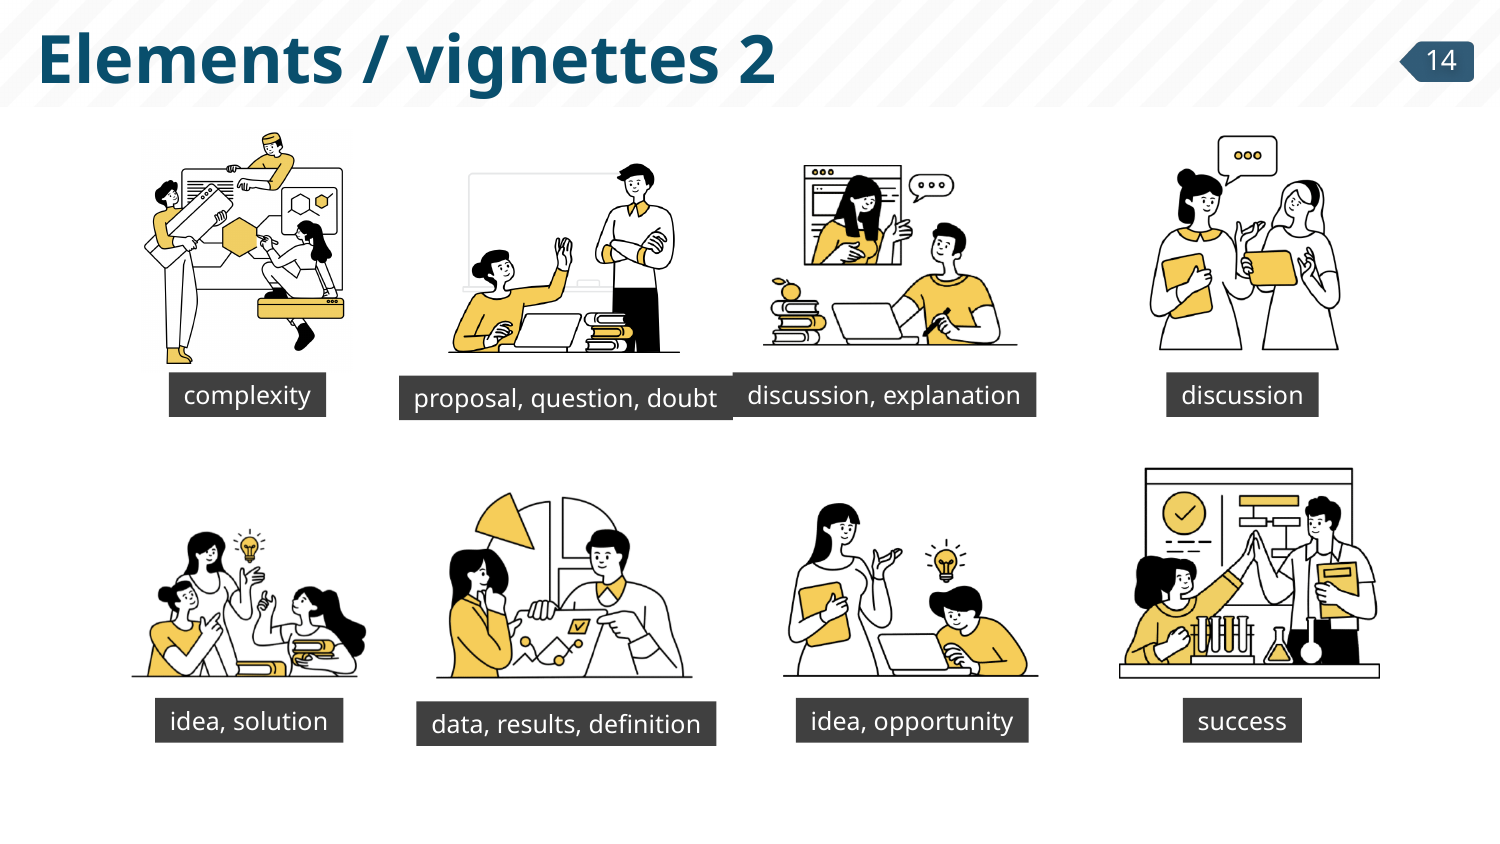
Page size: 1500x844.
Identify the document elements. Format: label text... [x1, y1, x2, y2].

text_box proposal, question, doubt [399, 375, 733, 421]
picture [1113, 447, 1385, 684]
text_box discussion [1166, 372, 1319, 417]
title Elements / vignettes 2 [22, 18, 1351, 89]
picture [127, 519, 372, 681]
picture [444, 157, 687, 362]
text_box idea, solution [155, 697, 344, 743]
text_box discussion, explanation [732, 372, 1037, 417]
text_box complexity [168, 373, 327, 417]
picture [744, 140, 1025, 359]
text_box idea, opportunity [795, 697, 1029, 743]
text_box success [1182, 697, 1302, 743]
picture [432, 481, 701, 684]
text_box data, results, definition [416, 701, 717, 746]
picture [1139, 129, 1346, 356]
picture [141, 129, 353, 373]
picture [0, 0, 1500, 107]
picture [776, 493, 1048, 684]
